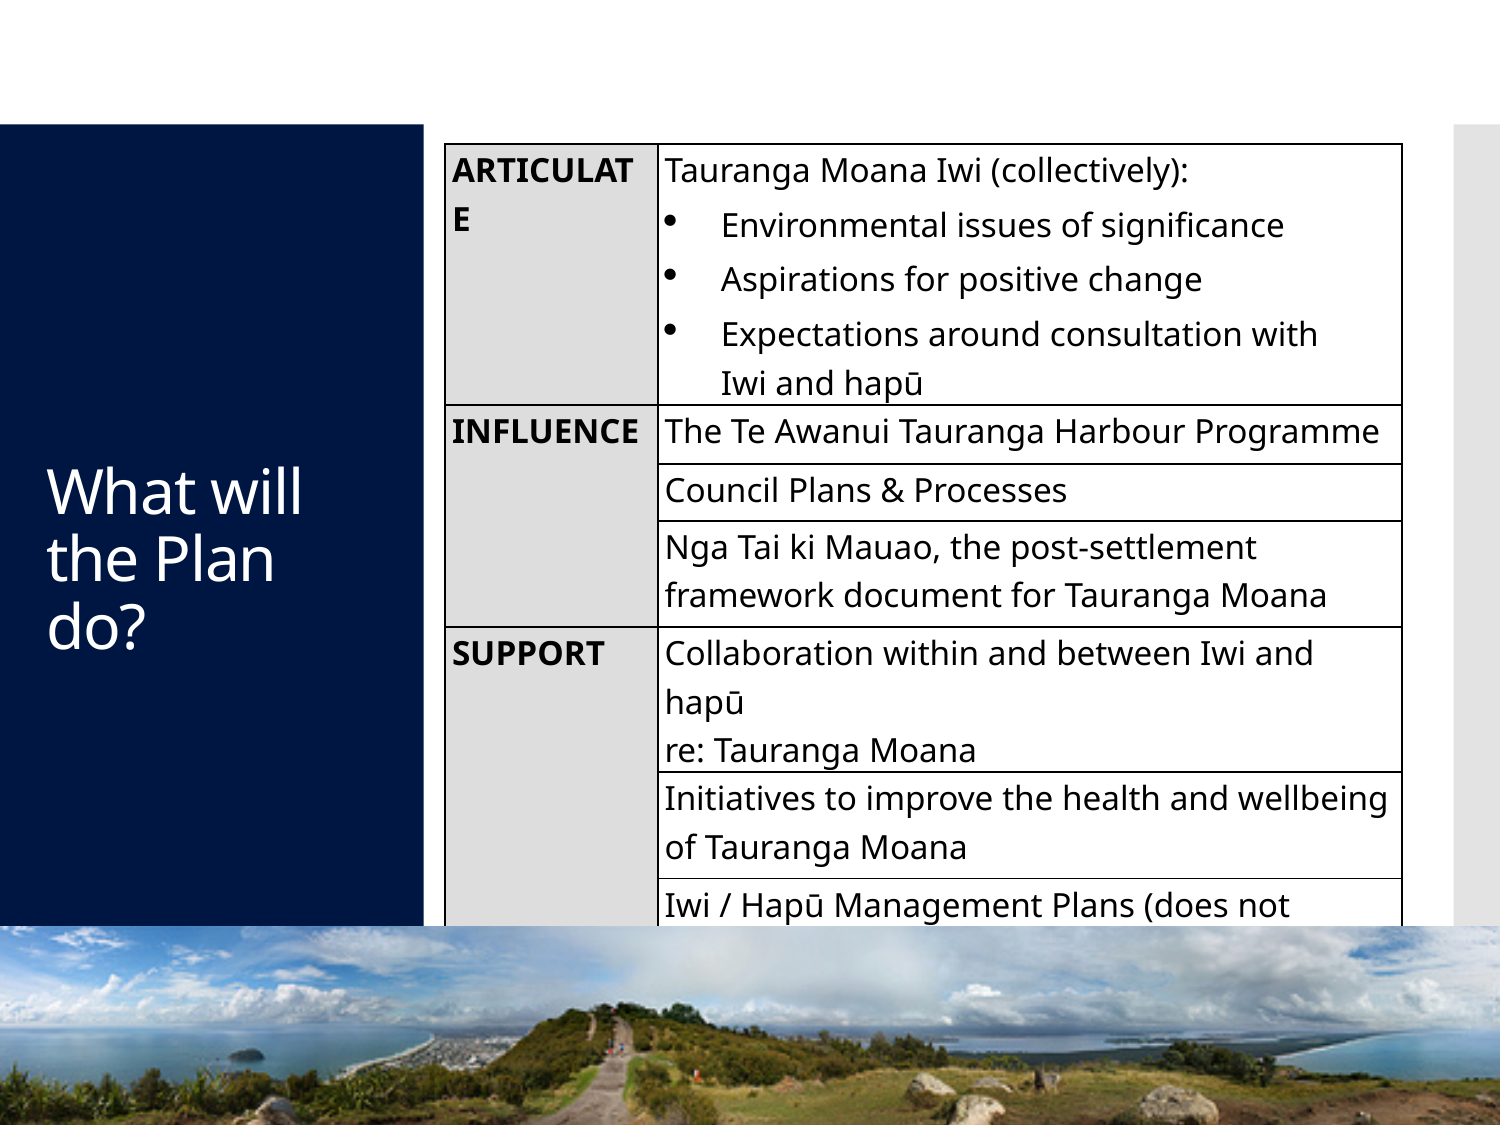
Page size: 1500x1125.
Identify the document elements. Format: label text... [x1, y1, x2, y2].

table_cell Iwi / Hapū Management Plans (does not replace) [659, 879, 1401, 926]
table_cell Council Plans & Processes [659, 465, 1401, 520]
table_cell INFLUENCE [446, 406, 657, 626]
table_cell The Te Awanui Tauranga Harbour Programme [659, 406, 1401, 463]
table_cell Initiatives to improve the health and wellbeing of Tauranga Moana [659, 773, 1401, 878]
table_cell Nga Tai ki Mauao, the post-settlement framework document for Tauranga Moana [659, 522, 1401, 626]
table_cell Collaboration within and between Iwi and hapū re: Tauranga Moana [659, 628, 1401, 771]
table_cell SUPPORT [446, 628, 657, 926]
title What will the Plan do? [31, 184, 394, 926]
table_header Tauranga Moana Iwi (collectively): Environmental issues of significance Aspirations for positive change Expectations around consultation with Iwi and hapū [659, 145, 1401, 404]
picture [0, 926, 1500, 1125]
table_header ARTICULATE [446, 145, 657, 404]
